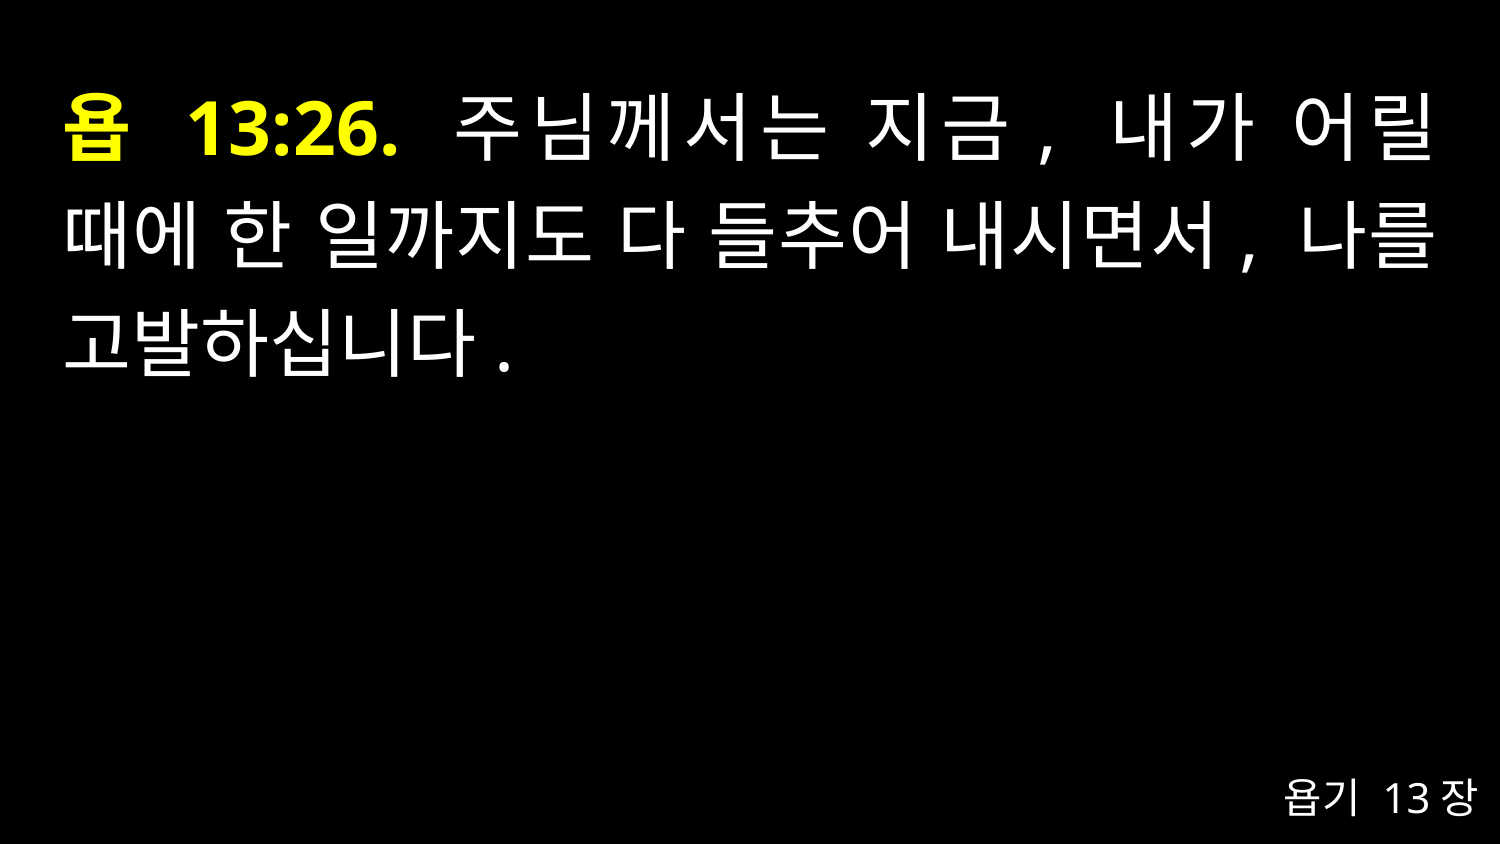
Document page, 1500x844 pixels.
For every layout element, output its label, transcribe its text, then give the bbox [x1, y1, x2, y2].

title 욥 13:26. 주님께서는 지금, 내가 어릴 때에 한 일까지도 다 들추어 내시면서, 나를 고발하십니다. [0, 0, 1500, 844]
subtitle 욥기 13장 [916, 770, 1500, 844]
